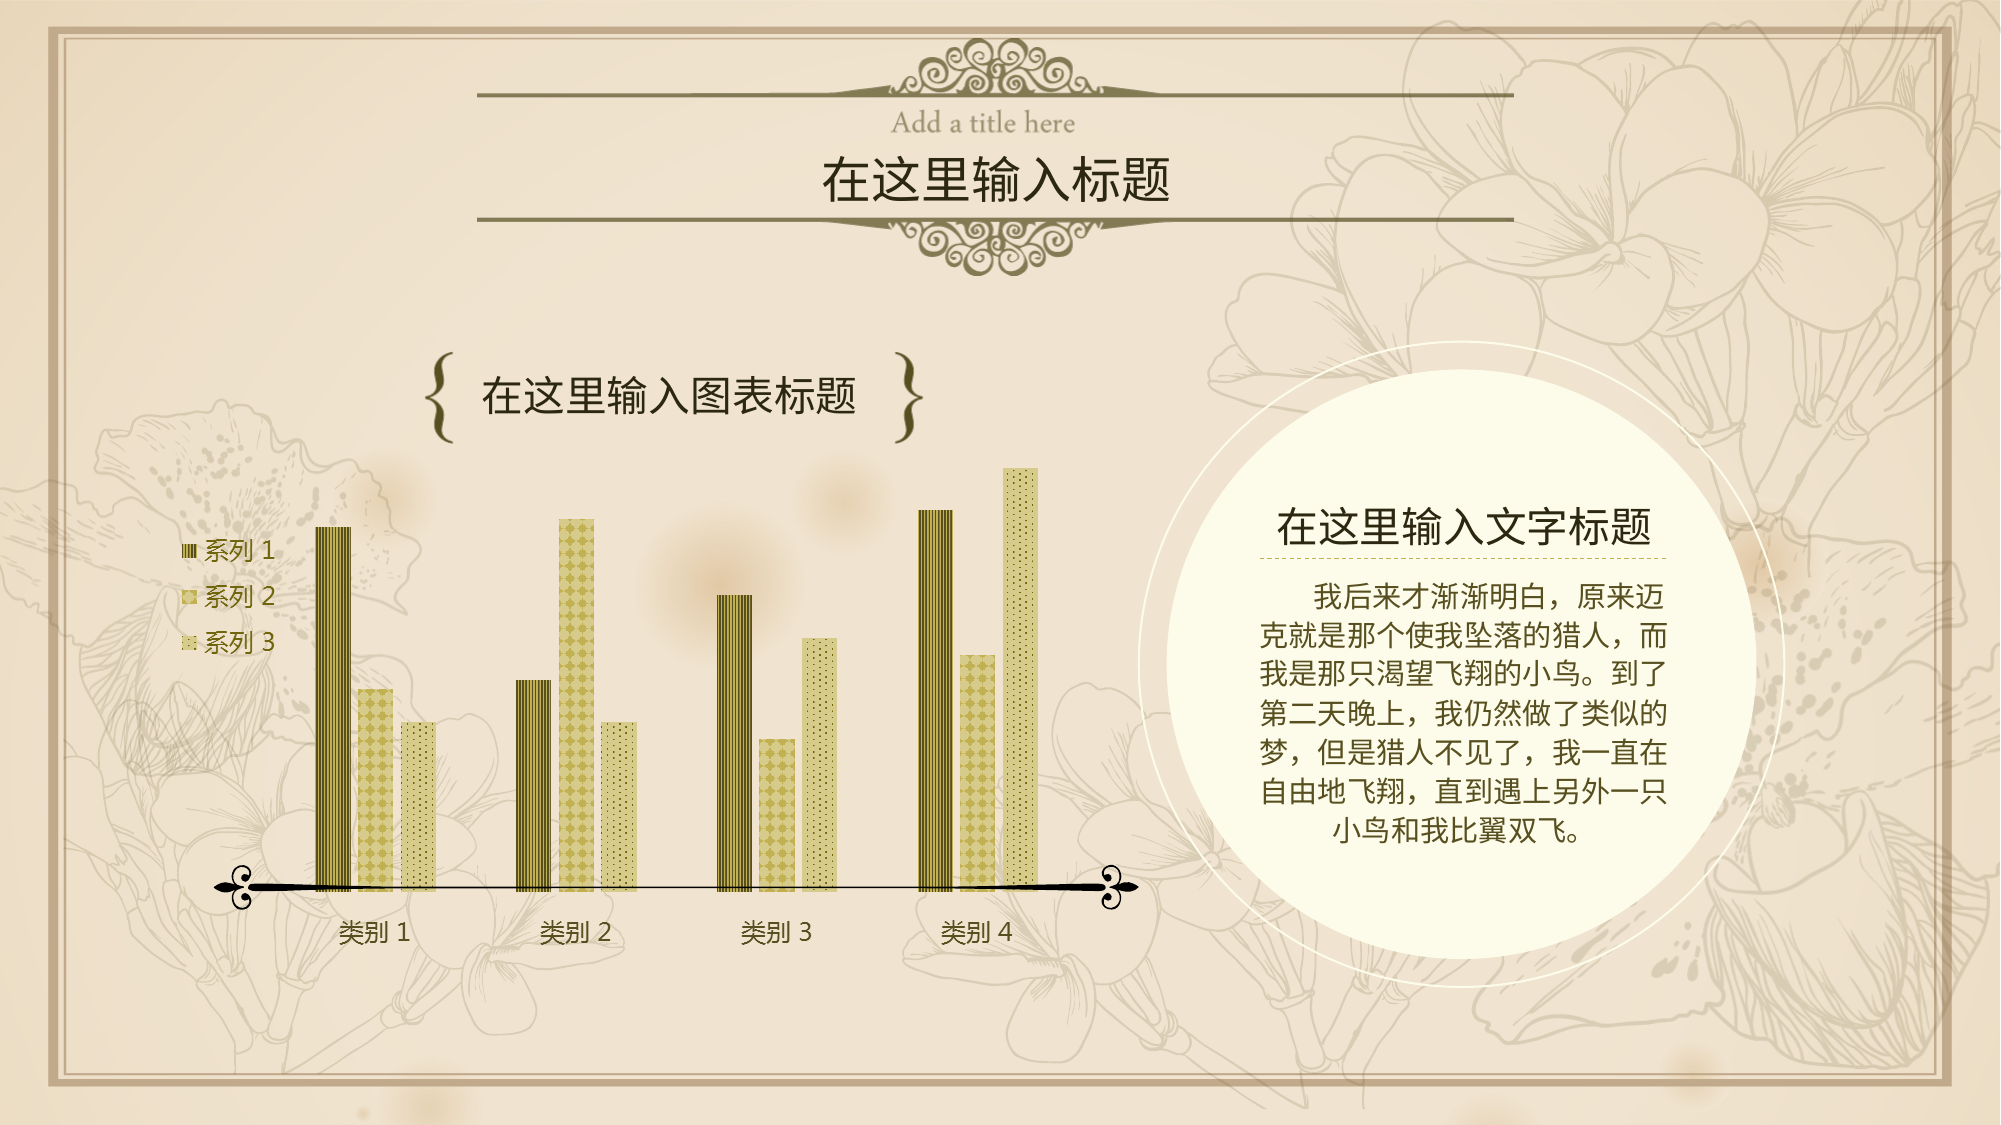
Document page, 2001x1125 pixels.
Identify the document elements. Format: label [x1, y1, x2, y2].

text_box [1138, 341, 1785, 988]
text_box [213, 862, 1133, 911]
picture [0, 0, 2001, 1125]
text_box [150, 199, 1349, 1042]
text_box [351, 295, 997, 506]
text_box [478, 38, 1515, 277]
